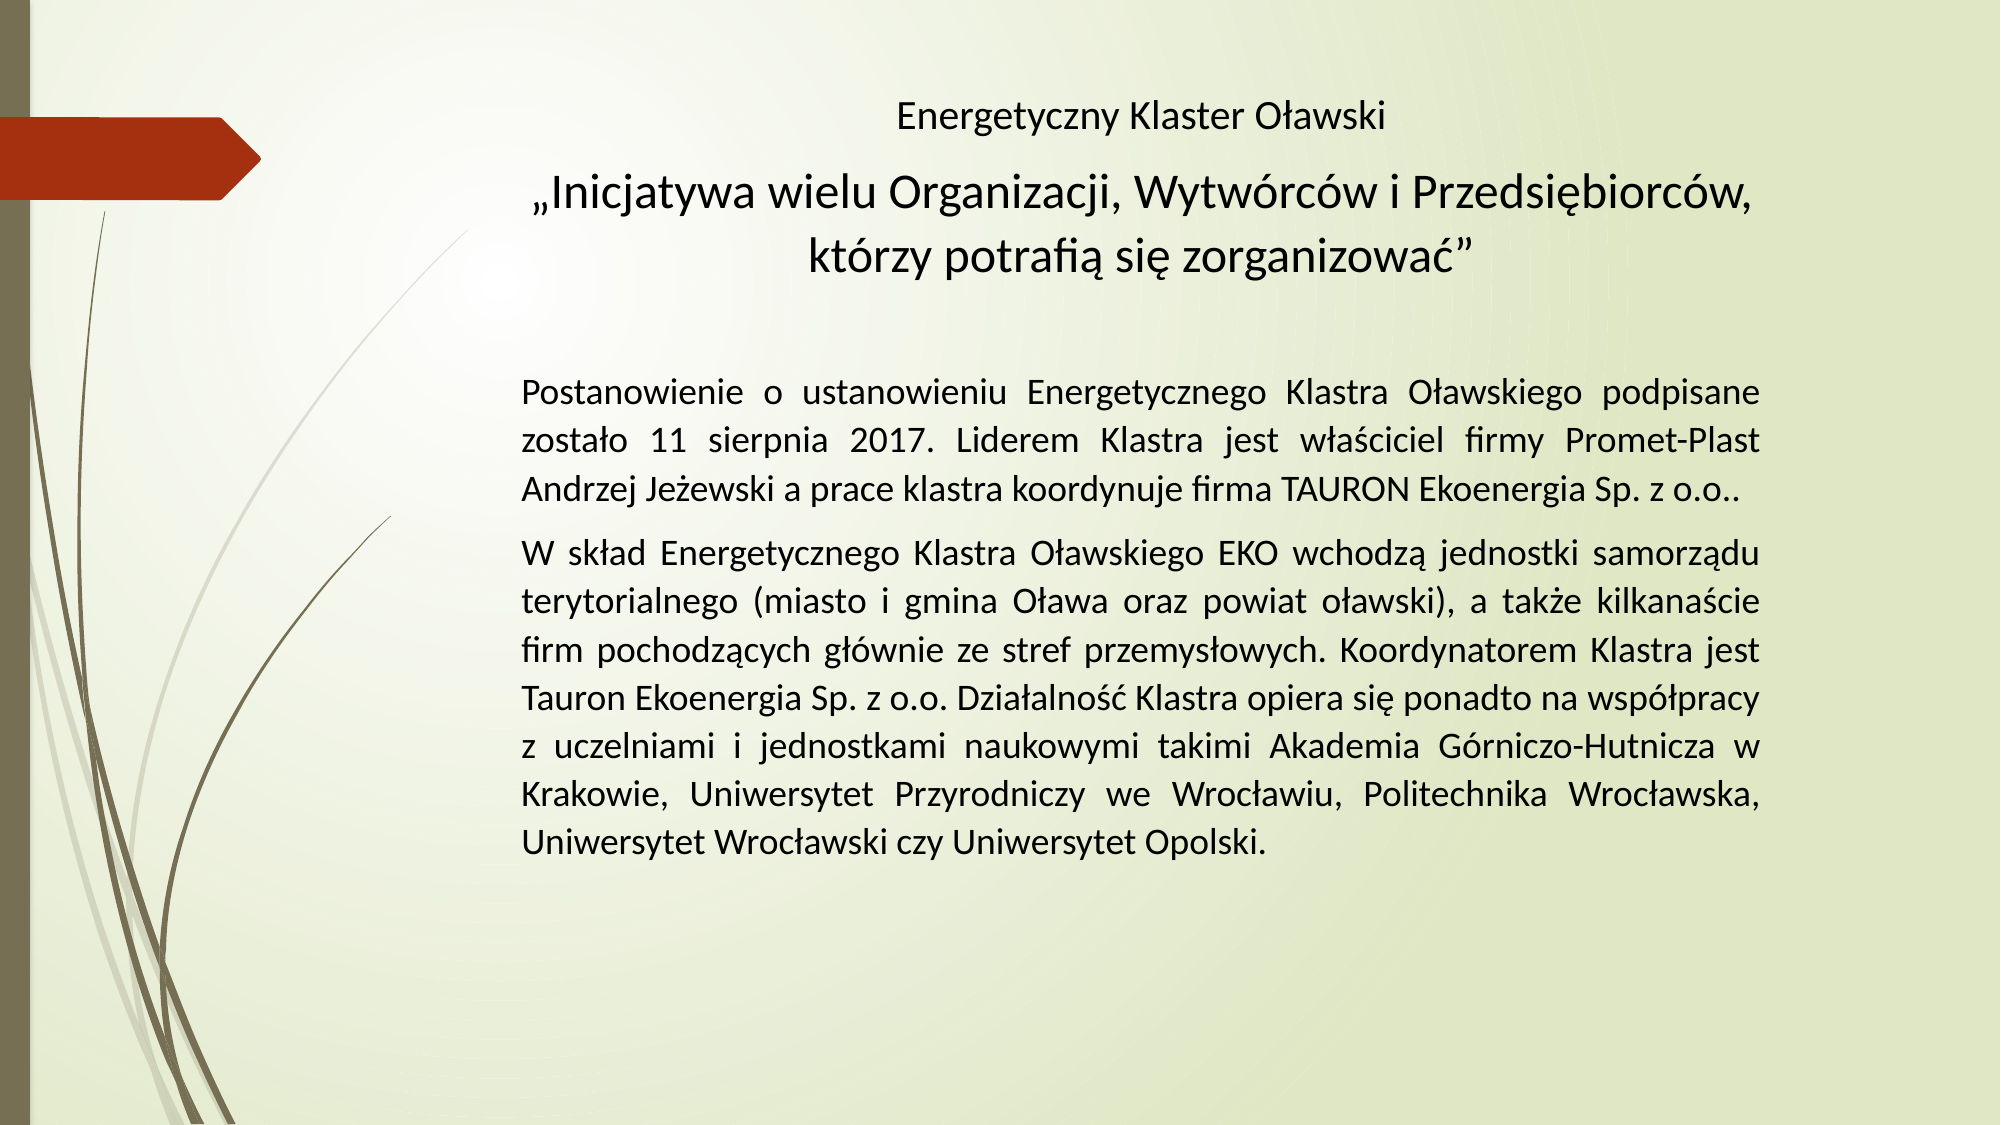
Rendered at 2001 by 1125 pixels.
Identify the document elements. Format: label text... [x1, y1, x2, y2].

text_box Energetyczny Klaster Oławski „Inicjatywa wielu Organizacji, Wytwórców i Przedsiębiorców, którzy potrafią się zorganizować” Postanowienie o ustanowieniu Energetycznego Klastra Oławskiego podpisane zostało 11 sierpnia 2017. Liderem Klastra jest właściciel firmy Promet-Plast Andrzej Jeżewski a prace klastra koordynuje firma TAURON Ekoenergia Sp. z o.o.. W skład Energetycznego Klastra Oławskiego EKO wchodzą jednostki samorządu terytorialnego (miasto i gmina Oława oraz powiat oławski), a także kilkanaście firm pochodzących głównie ze stref przemysłowych. Koordynatorem Klastra jest Tauron Ekoenergia Sp. z o.o. Działalność Klastra opiera się ponadto na współpracy z uczelniami i jednostkami naukowymi takimi Akademia Górniczo-Hutnicza w Krakowie, Uniwersytet Przyrodniczy we Wrocławiu, Politechnika Wrocławska, Uniwersytet Wrocławski czy Uniwersytet Opolski. [506, 76, 1777, 929]
